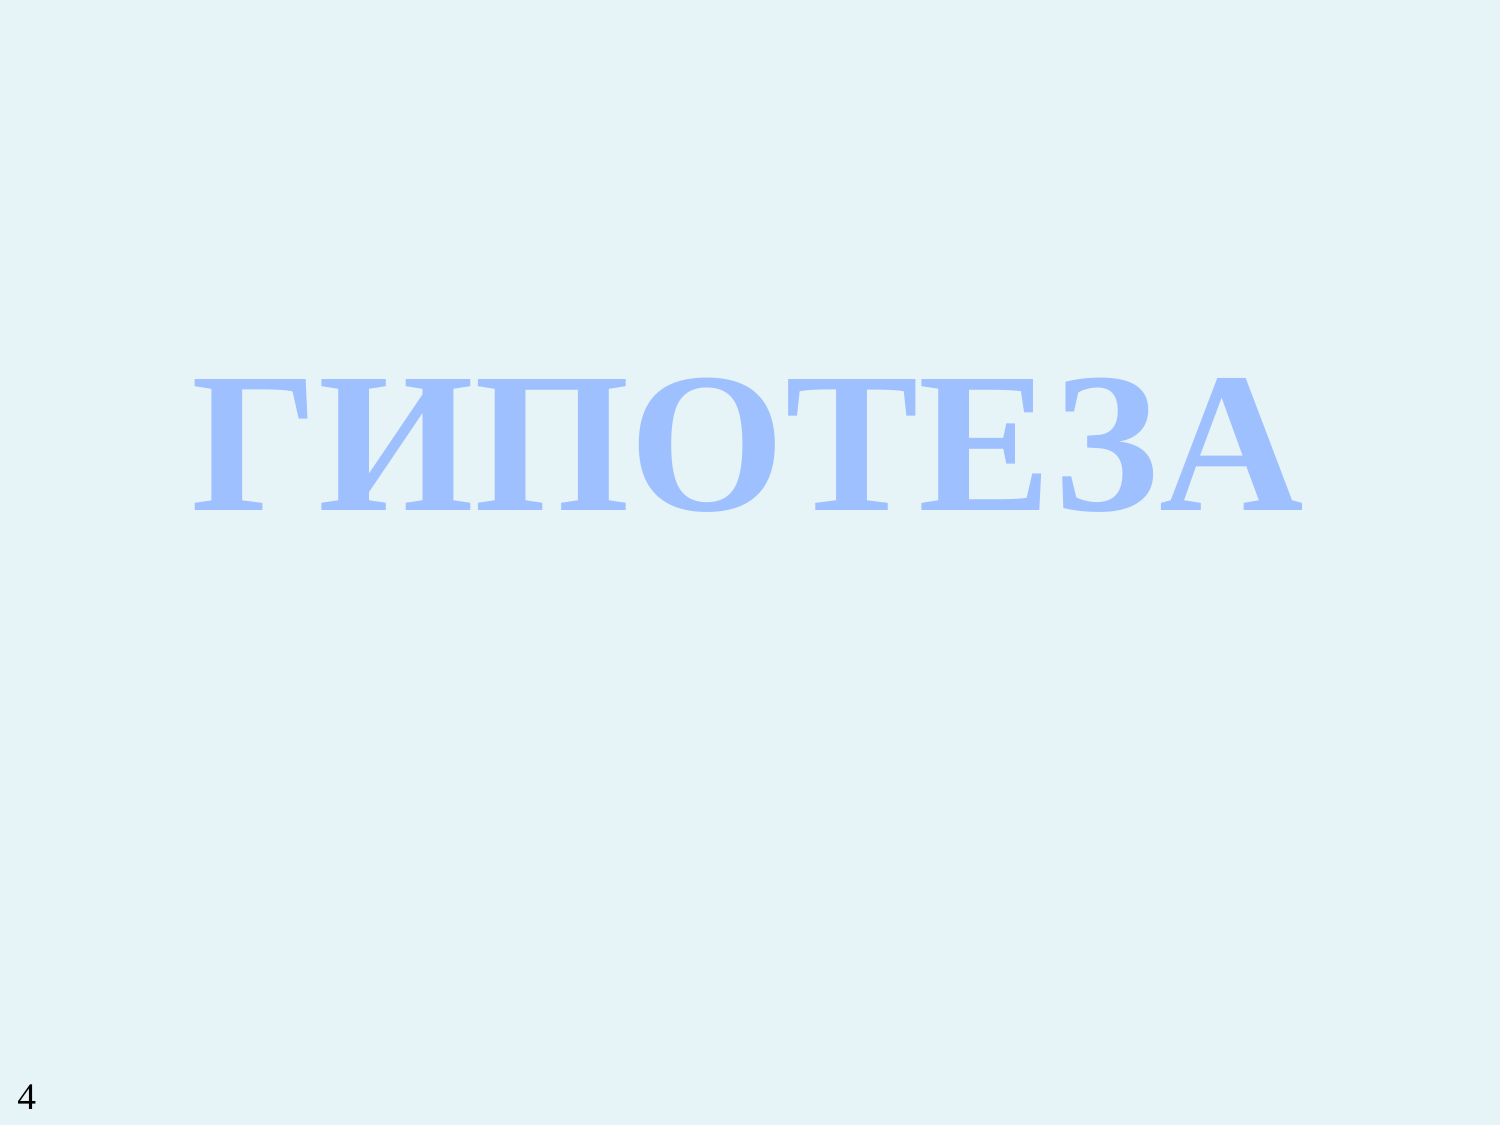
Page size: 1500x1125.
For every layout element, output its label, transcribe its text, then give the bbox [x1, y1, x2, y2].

text_box ГИПОТЕЗА [176, 302, 1320, 558]
text_box 4 [2, 1064, 74, 1125]
